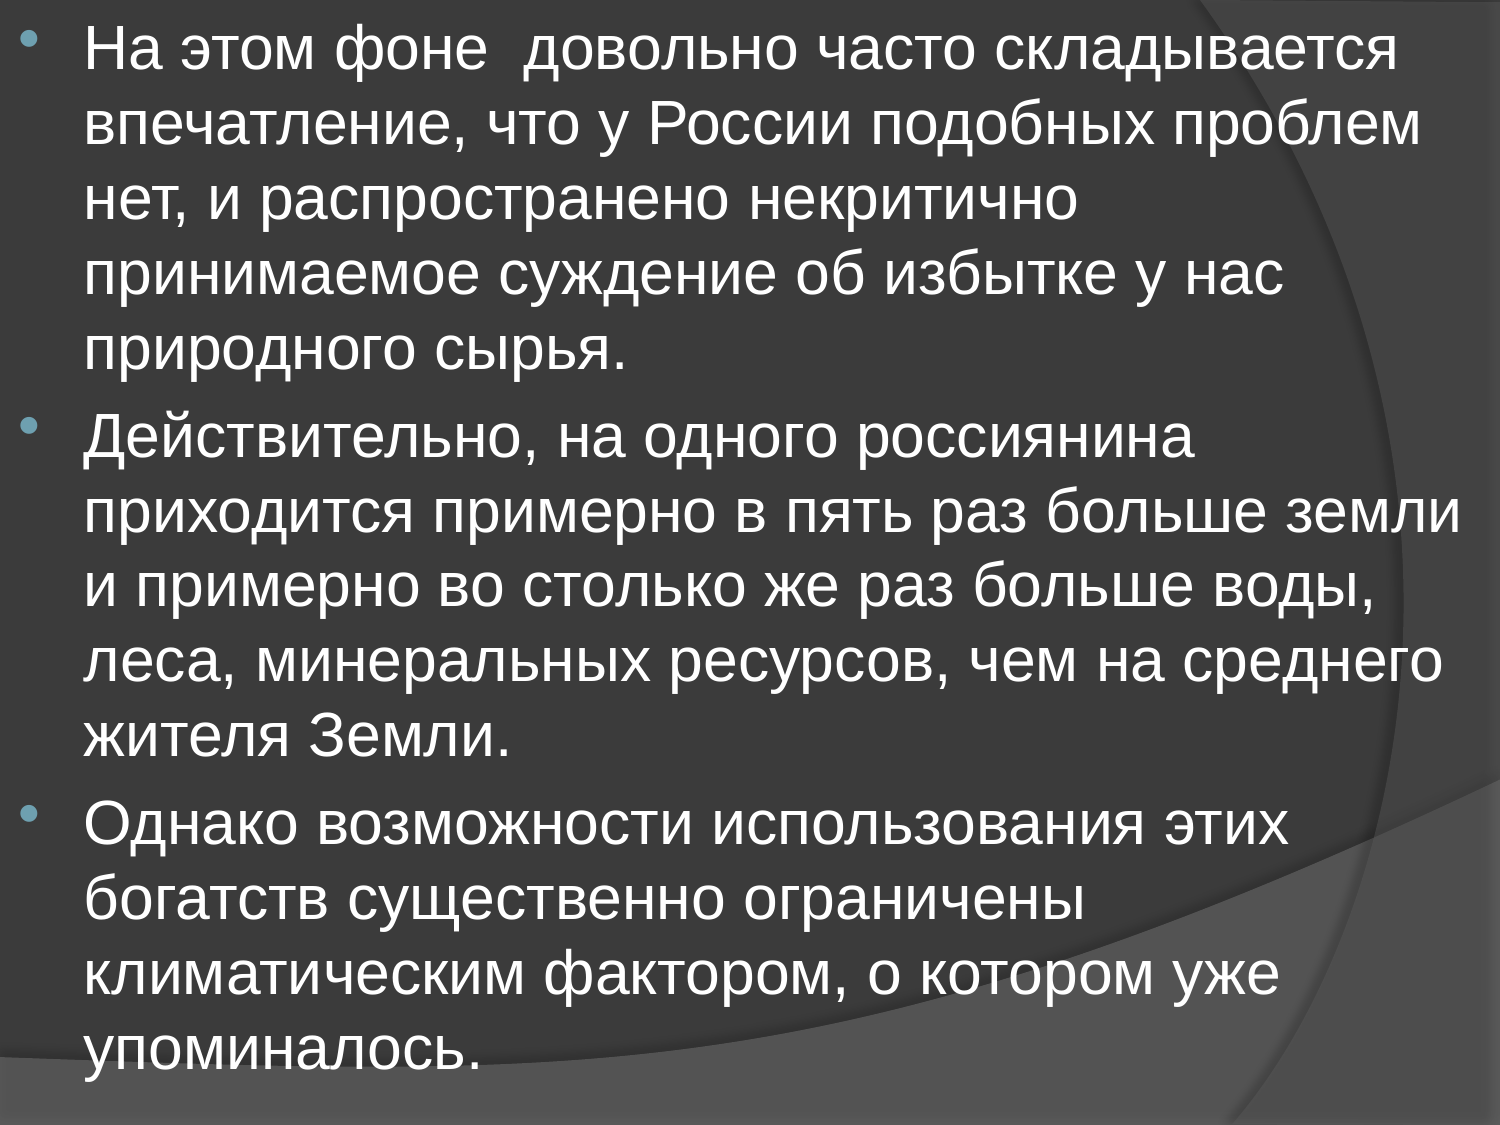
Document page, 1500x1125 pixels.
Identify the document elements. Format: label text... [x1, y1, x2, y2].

list На этом фоне довольно часто складывается впечатление, что у России подобных проблем нет, и распространено некритично принимаемое суждение об избытке у нас природного сырья. Действительно, на одного россиянина приходится примерно в пять раз больше земли и примерно во столько же раз больше воды, леса, минеральных ресурсов, чем на среднего жителя Земли. Однако возможности использования этих богатств существенно ограничены климатическим фактором, о котором уже упоминалось. [0, 0, 1500, 1125]
